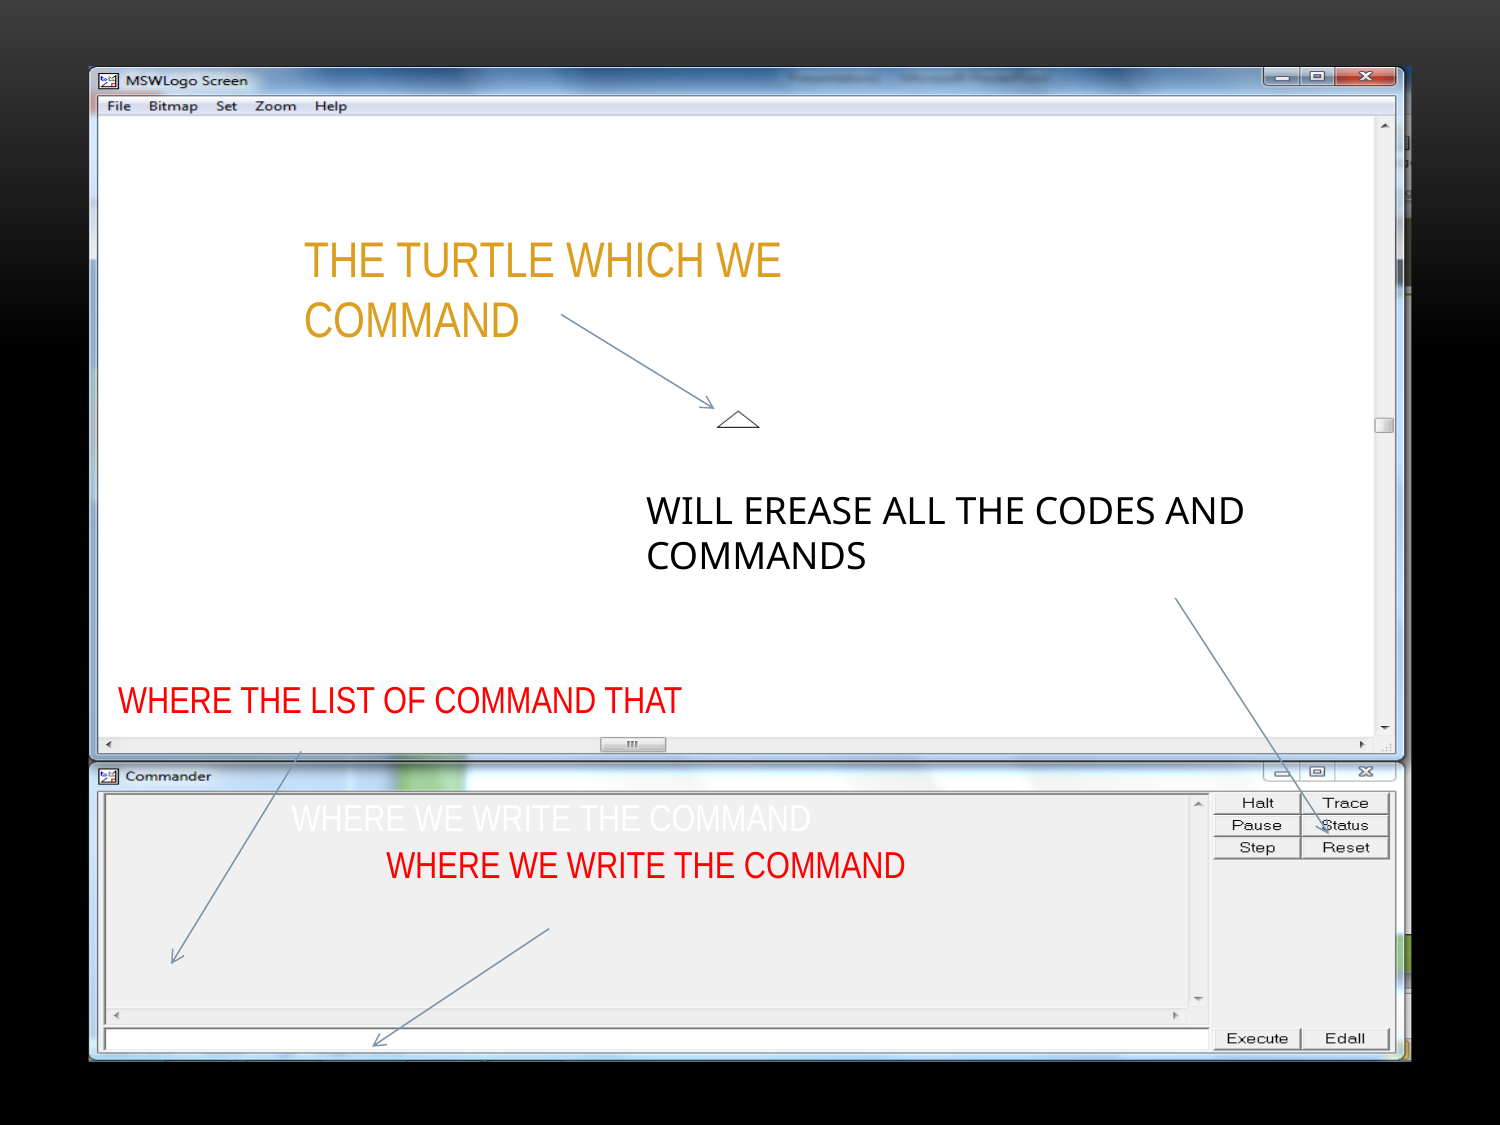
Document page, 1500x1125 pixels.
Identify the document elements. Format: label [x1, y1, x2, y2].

picture [0, 0, 1500, 1125]
list [88, 66, 1412, 1062]
text_box [1174, 597, 1329, 835]
text_box [560, 314, 715, 410]
text_box [170, 751, 302, 965]
text_box [371, 928, 550, 1047]
